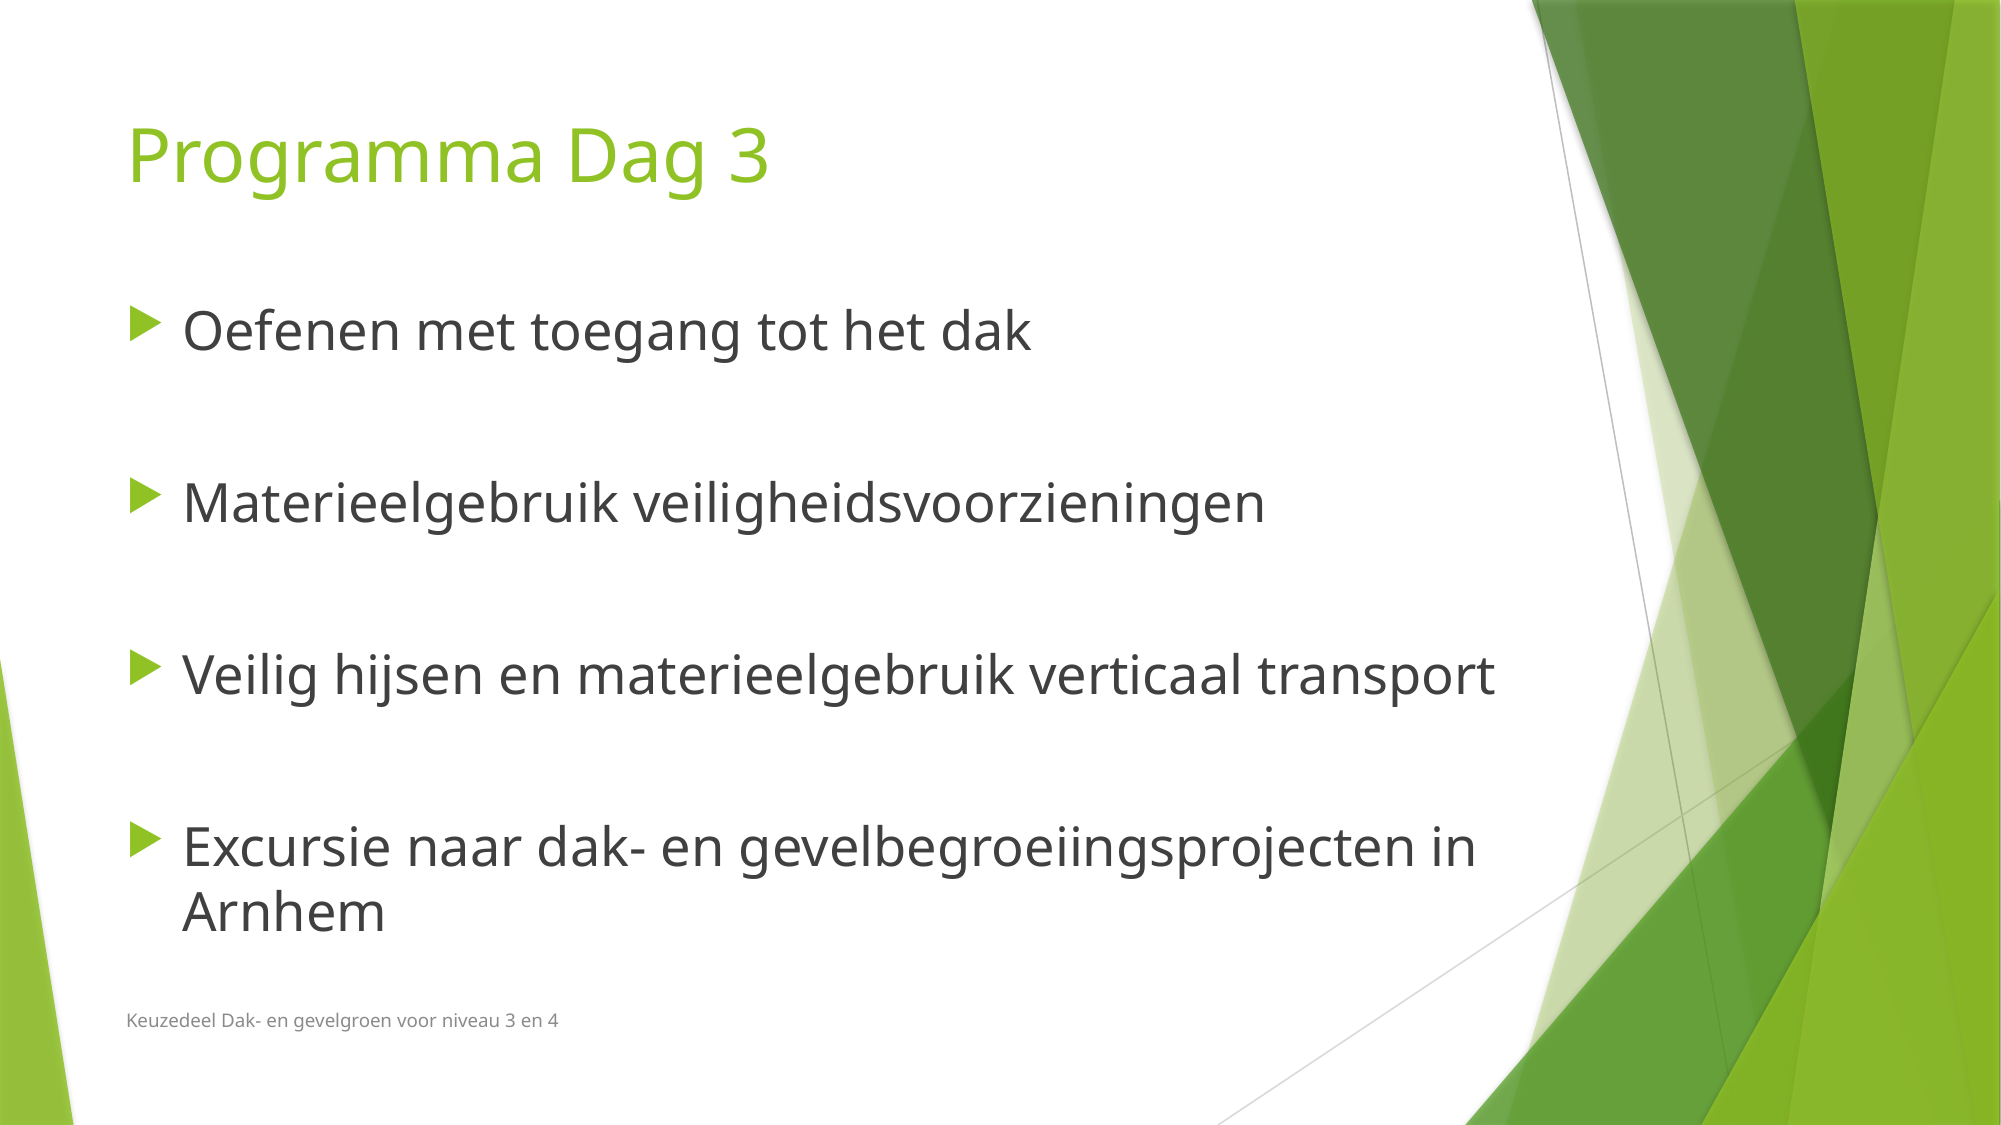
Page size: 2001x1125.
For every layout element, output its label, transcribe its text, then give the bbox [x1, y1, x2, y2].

title Programma Dag 3 [111, 99, 1522, 289]
footer Keuzedeel Dak- en gevelgroen voor niveau 3 en 4 [111, 991, 1145, 1051]
list Oefenen met toegang tot het dak Materieelgebruik veiligheidsvoorzieningen Veilig hijsen en materieelgebruik verticaal transport Excursie naar dak- en gevelbegroeiingsprojecten in Arnhem [111, 289, 1544, 992]
